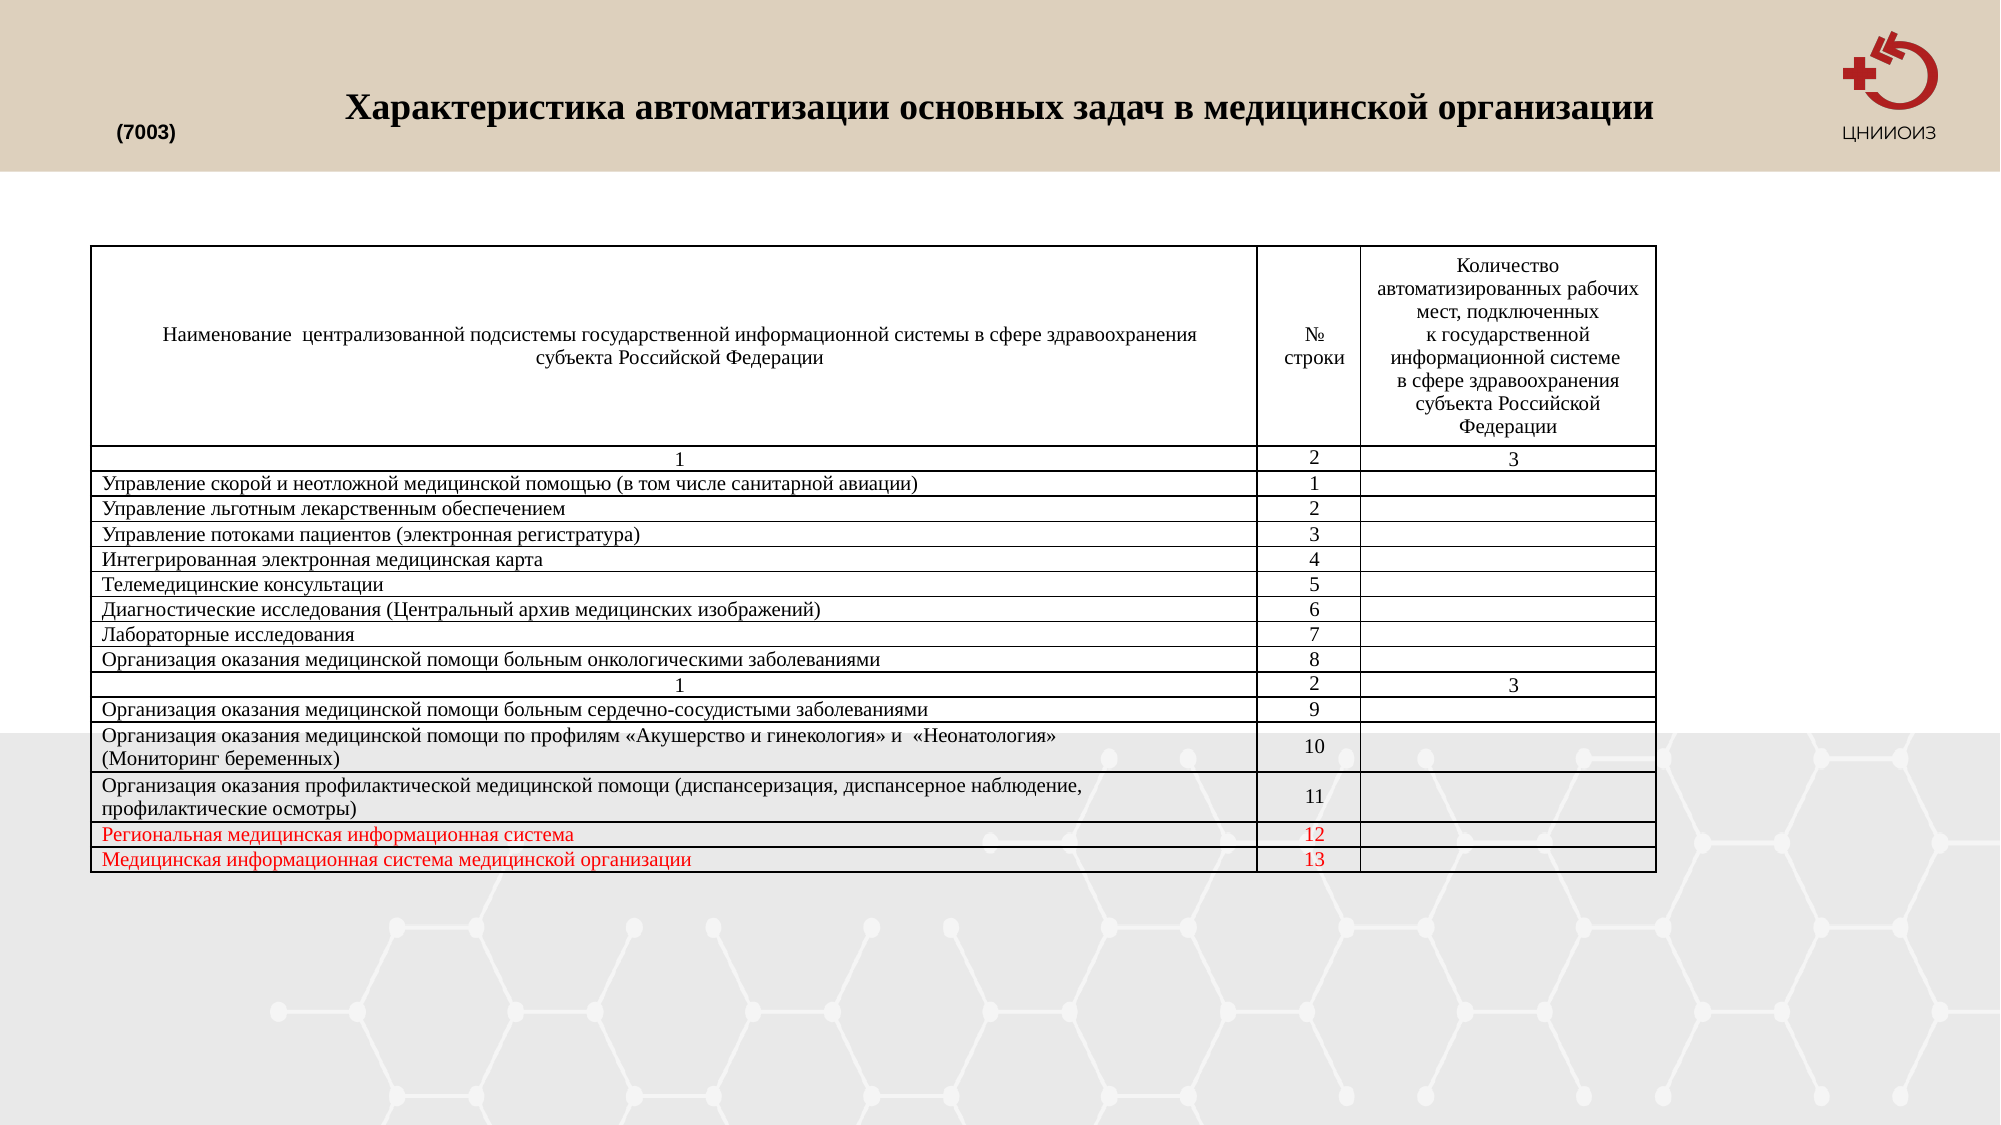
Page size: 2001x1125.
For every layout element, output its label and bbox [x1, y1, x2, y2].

table_header [1361, 247, 1655, 445]
table_cell [1361, 673, 1655, 696]
table_cell [92, 572, 1256, 596]
picture [0, 733, 2000, 1125]
table_cell [92, 622, 1256, 646]
table_header [1258, 247, 1360, 445]
table_cell [1258, 698, 1360, 721]
table_cell [1258, 522, 1360, 546]
table_cell [92, 547, 1256, 571]
table_cell [92, 522, 1256, 546]
table_header [92, 247, 1256, 445]
table_cell [1361, 522, 1655, 546]
table_cell [1258, 472, 1360, 495]
table_cell [92, 447, 1256, 470]
table_cell [1258, 447, 1360, 470]
table_cell [1361, 723, 1655, 733]
table_cell [1361, 472, 1655, 495]
table_cell [1361, 572, 1655, 596]
text_box [212, 204, 1676, 284]
table_cell [1258, 597, 1360, 621]
table_cell [92, 647, 1256, 671]
text_box [0, 0, 2000, 173]
table_cell [1361, 622, 1655, 646]
table_cell [1361, 547, 1655, 571]
table_cell [1361, 597, 1655, 621]
table_cell [1258, 647, 1360, 671]
table_cell [92, 472, 1256, 495]
table_cell [92, 597, 1256, 621]
table_cell [1258, 723, 1360, 733]
table_cell [92, 673, 1256, 696]
table_cell [1258, 622, 1360, 646]
table_cell [1258, 673, 1360, 696]
table_cell [1361, 647, 1655, 671]
table_cell [92, 698, 1256, 721]
table_cell [1361, 698, 1655, 721]
table_cell [1258, 497, 1360, 521]
table_cell [1361, 497, 1655, 521]
table_cell [92, 497, 1256, 521]
table_cell [1361, 447, 1655, 470]
table_cell [1258, 572, 1360, 596]
picture [1843, 31, 1938, 142]
table_cell [92, 723, 1256, 733]
table_cell [1258, 547, 1360, 571]
